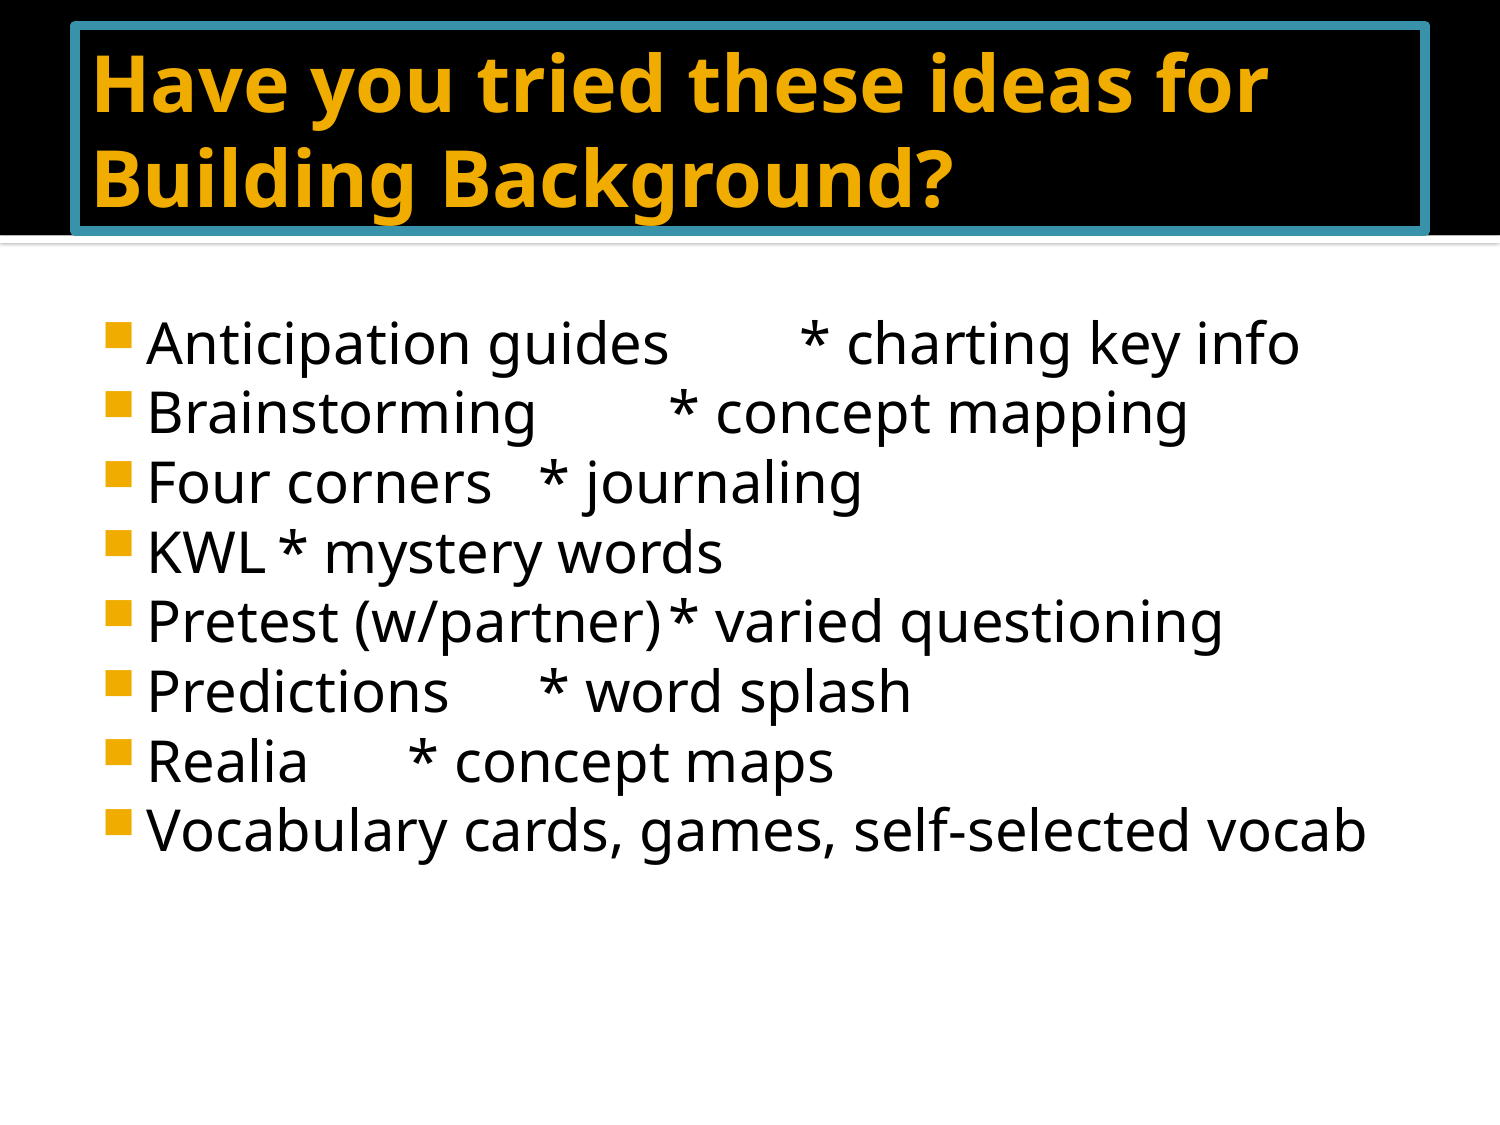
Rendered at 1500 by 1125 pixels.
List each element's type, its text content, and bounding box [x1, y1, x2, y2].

title Have you tried these ideas for Building Background? [75, 25, 1425, 231]
list Anticipation guides * charting key info Brainstorming * concept mapping Four corners * journaling KWL * mystery words Pretest (w/partner) * varied questioning Predictions * word splash Realia * concept maps Vocabulary cards, games, self-selected vocab [75, 291, 1425, 1050]
